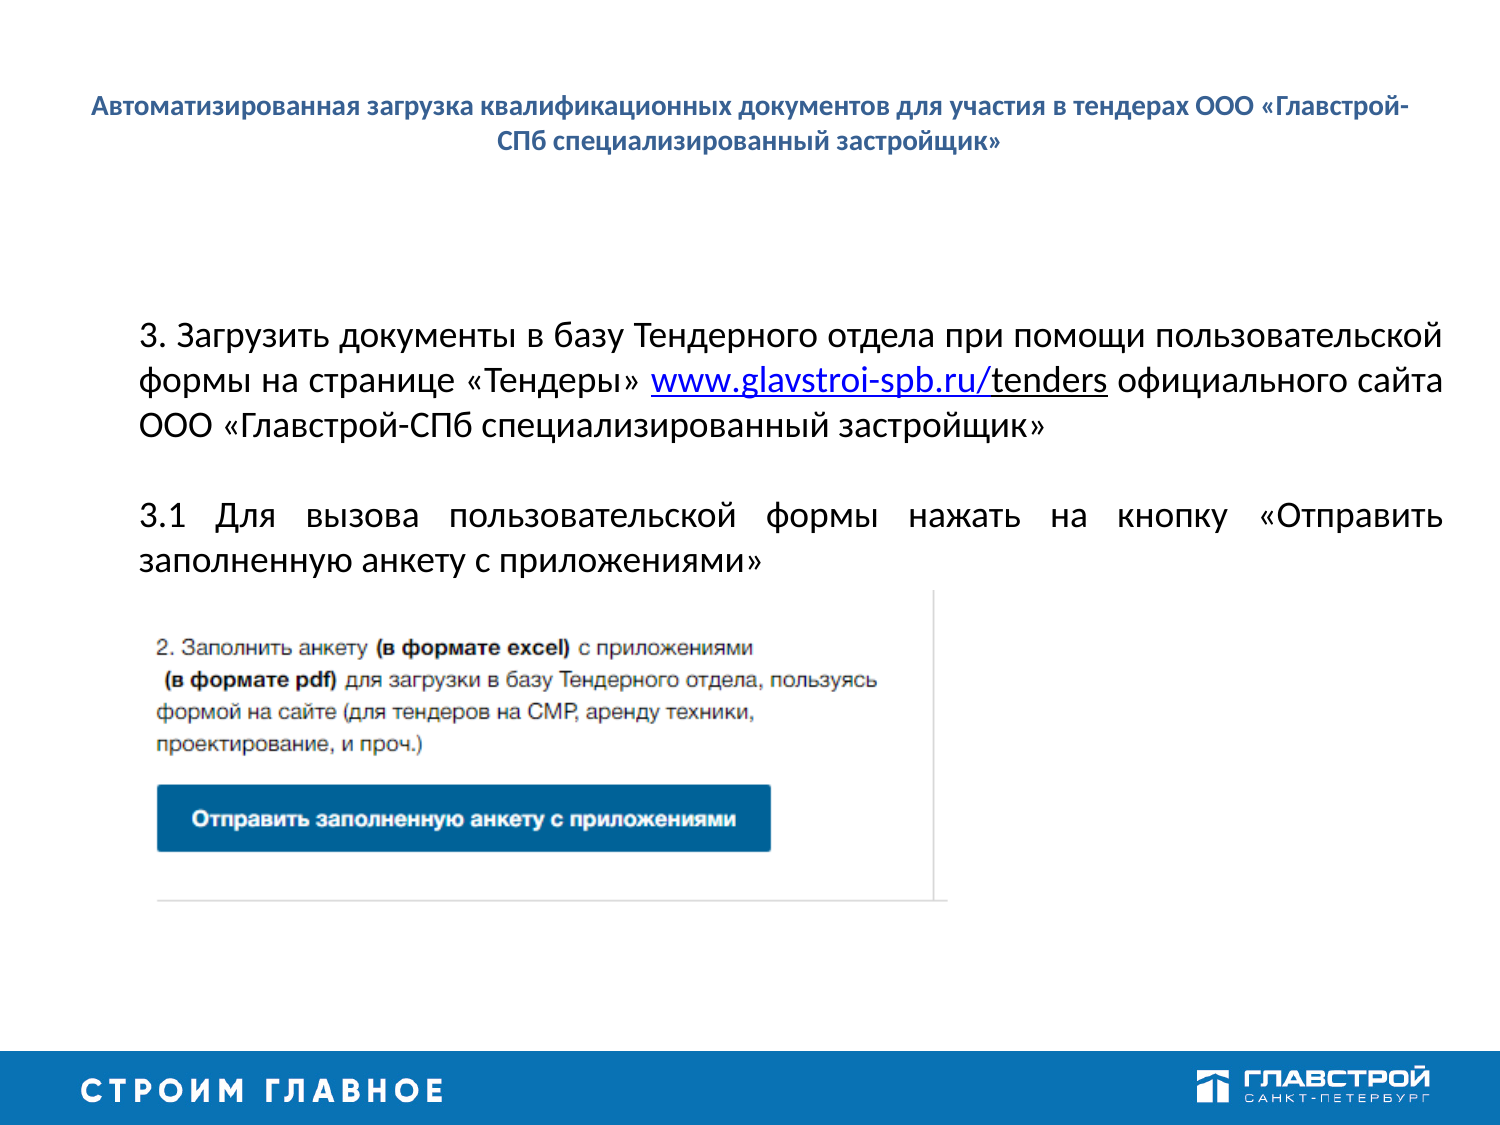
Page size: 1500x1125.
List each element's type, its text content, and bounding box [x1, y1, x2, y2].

text_box Автоматизированная загрузка квалификационных документов для участия в тендерах ООО «Главстрой-СПб специализированный застройщик» [75, 78, 1426, 164]
picture [123, 589, 948, 906]
text_box 3. Загрузить документы в базу Тендерного отдела при помощи пользовательской формы на странице «Тендеры» www.glavstroi-spb.ru/tenders официального сайта ООО «Главстрой-СПб специализированный застройщик» 3.1 Для вызова пользовательской формы нажать на кнопку «Отправить заполненную анкету с приложениями» [123, 302, 1459, 768]
picture [0, 1051, 1500, 1125]
